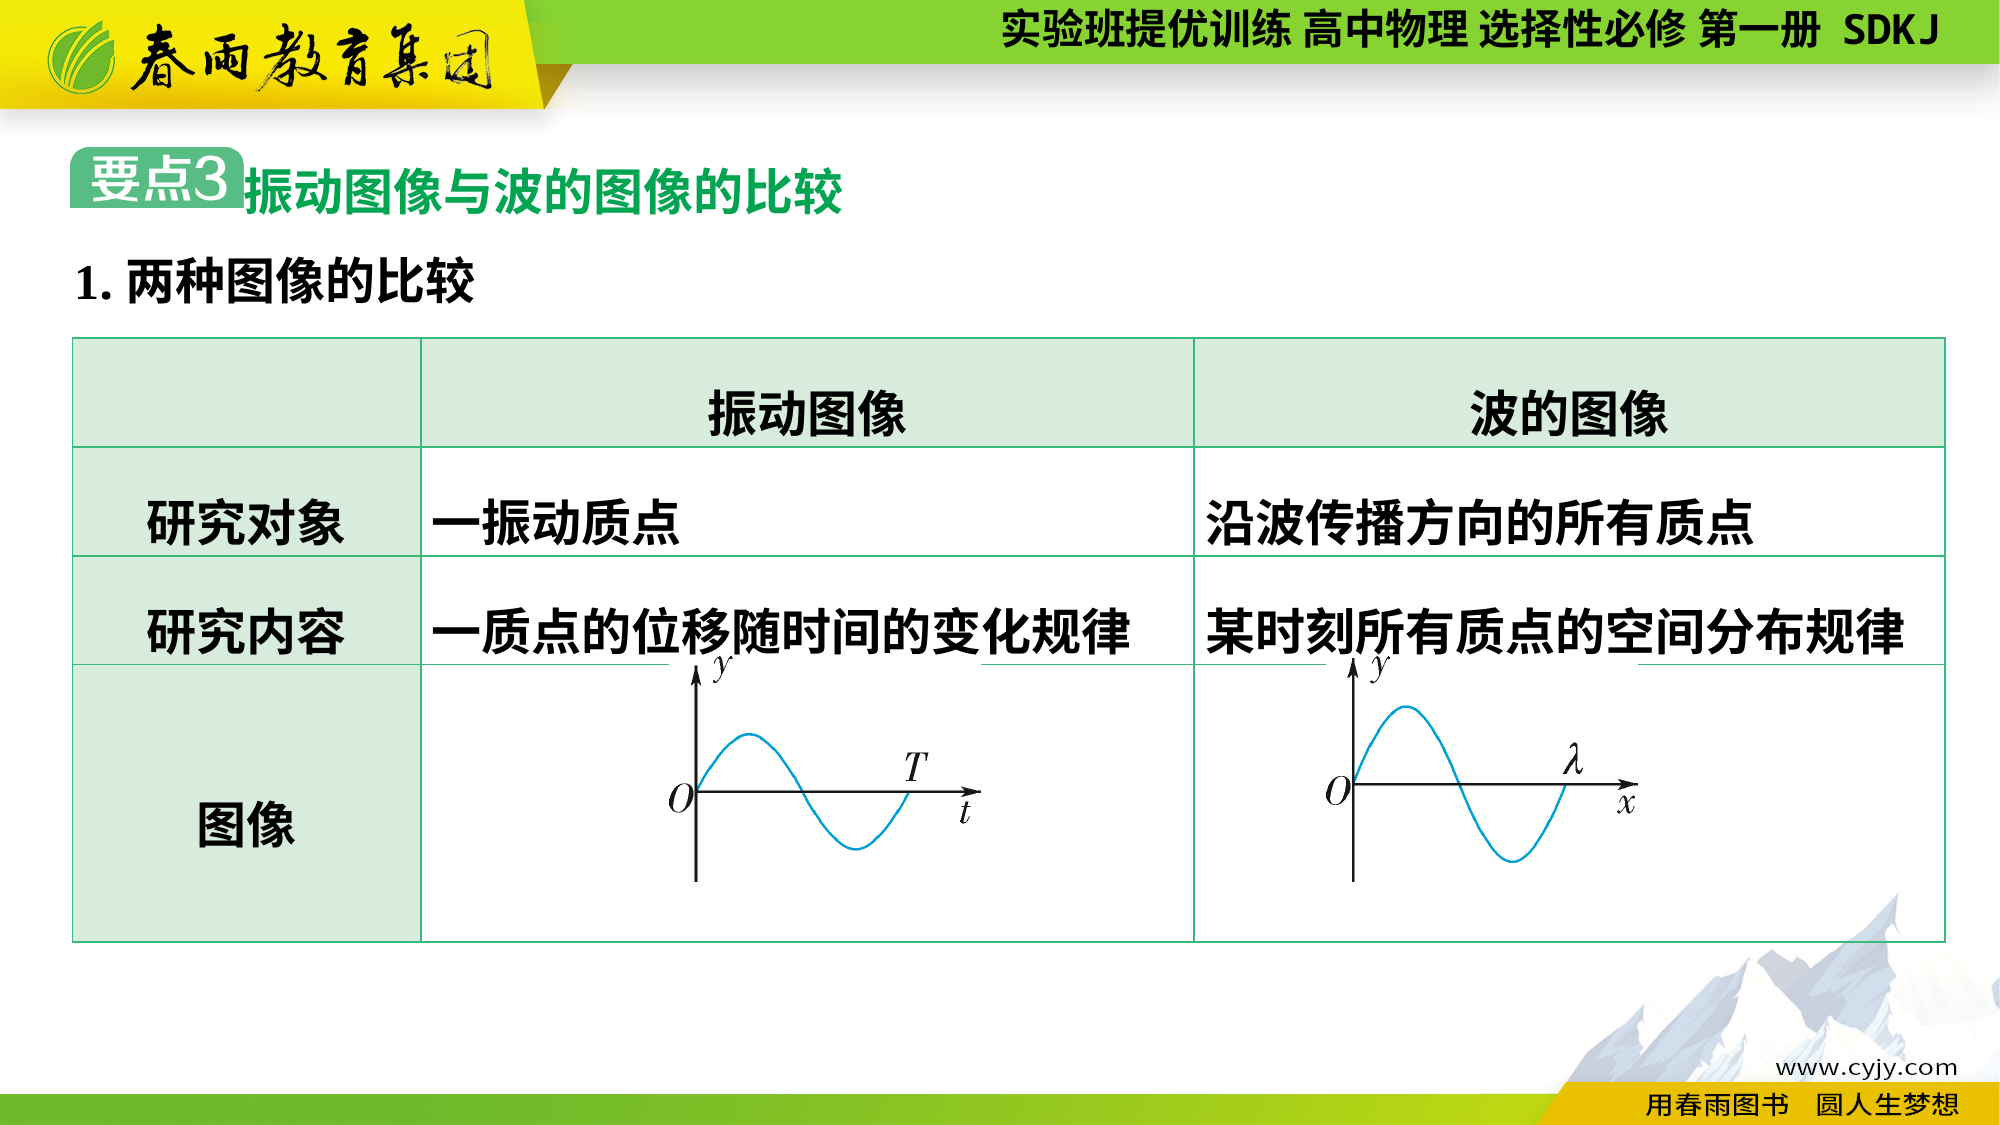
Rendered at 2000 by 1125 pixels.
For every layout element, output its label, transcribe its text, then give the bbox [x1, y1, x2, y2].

table_cell 研究对象 [73, 448, 420, 555]
list 振动图像与波的图像的比较 1.两种图像的比较 [59, 122, 1944, 320]
table_cell [1195, 665, 1944, 941]
table_cell 研究内容 [73, 557, 420, 664]
table_header [73, 339, 420, 446]
table_cell 图像 [73, 665, 420, 941]
table_header 波的图像 [1195, 339, 1944, 446]
table_cell 一振动质点 [422, 448, 1193, 555]
picture [0, 0, 2000, 1125]
table_cell 某时刻所有质点的空间分布规律 [1195, 557, 1944, 664]
table_cell 沿波传播方向的所有质点 [1195, 448, 1944, 555]
table_cell 一质点的位移随时间的变化规律 [422, 557, 1193, 664]
table_header 振动图像 [422, 339, 1193, 446]
table_cell [422, 665, 1193, 941]
